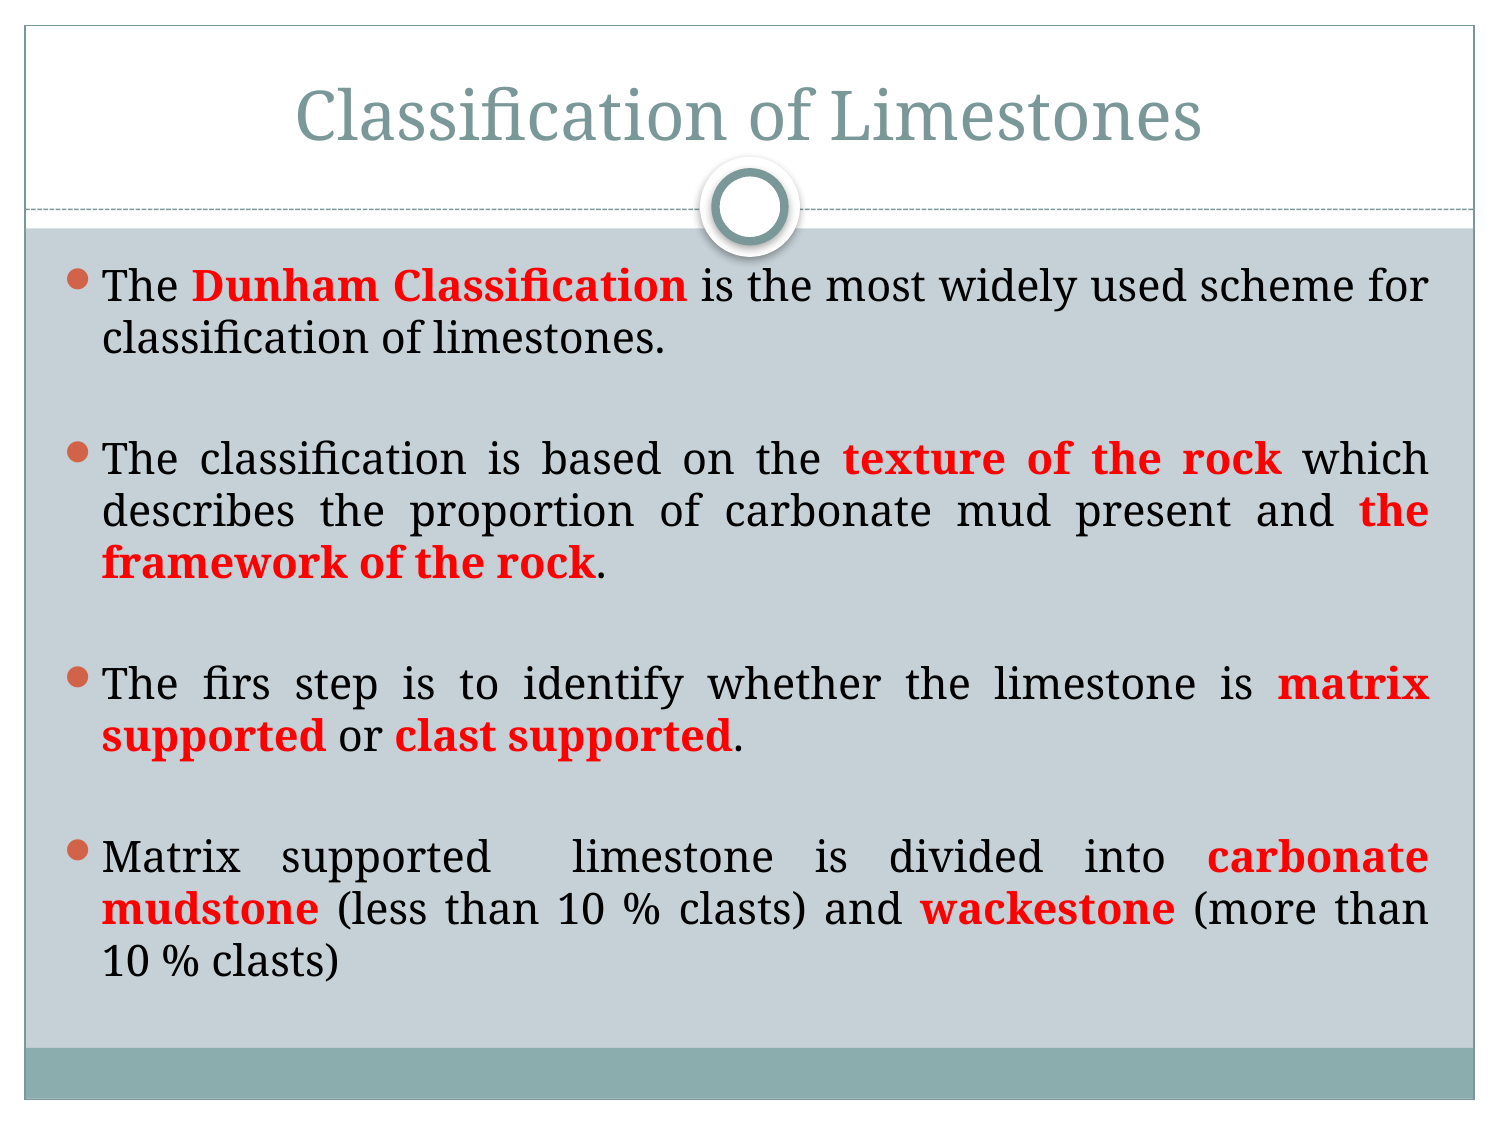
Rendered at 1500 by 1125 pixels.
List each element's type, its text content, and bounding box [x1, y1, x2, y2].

list The Dunham Classification is the most widely used scheme for classification of limestones. The classification is based on the texture of the rock which describes the proportion of carbonate mud present and the framework of the rock. The firs step is to identify whether the limestone is matrix supported or clast supported. Matrix supported limestone is divided into carbonate mudstone (less than 10 % clasts) and wackestone (more than 10 % clasts) [49, 250, 1445, 1001]
title Classification of Limestones [49, 37, 1450, 162]
